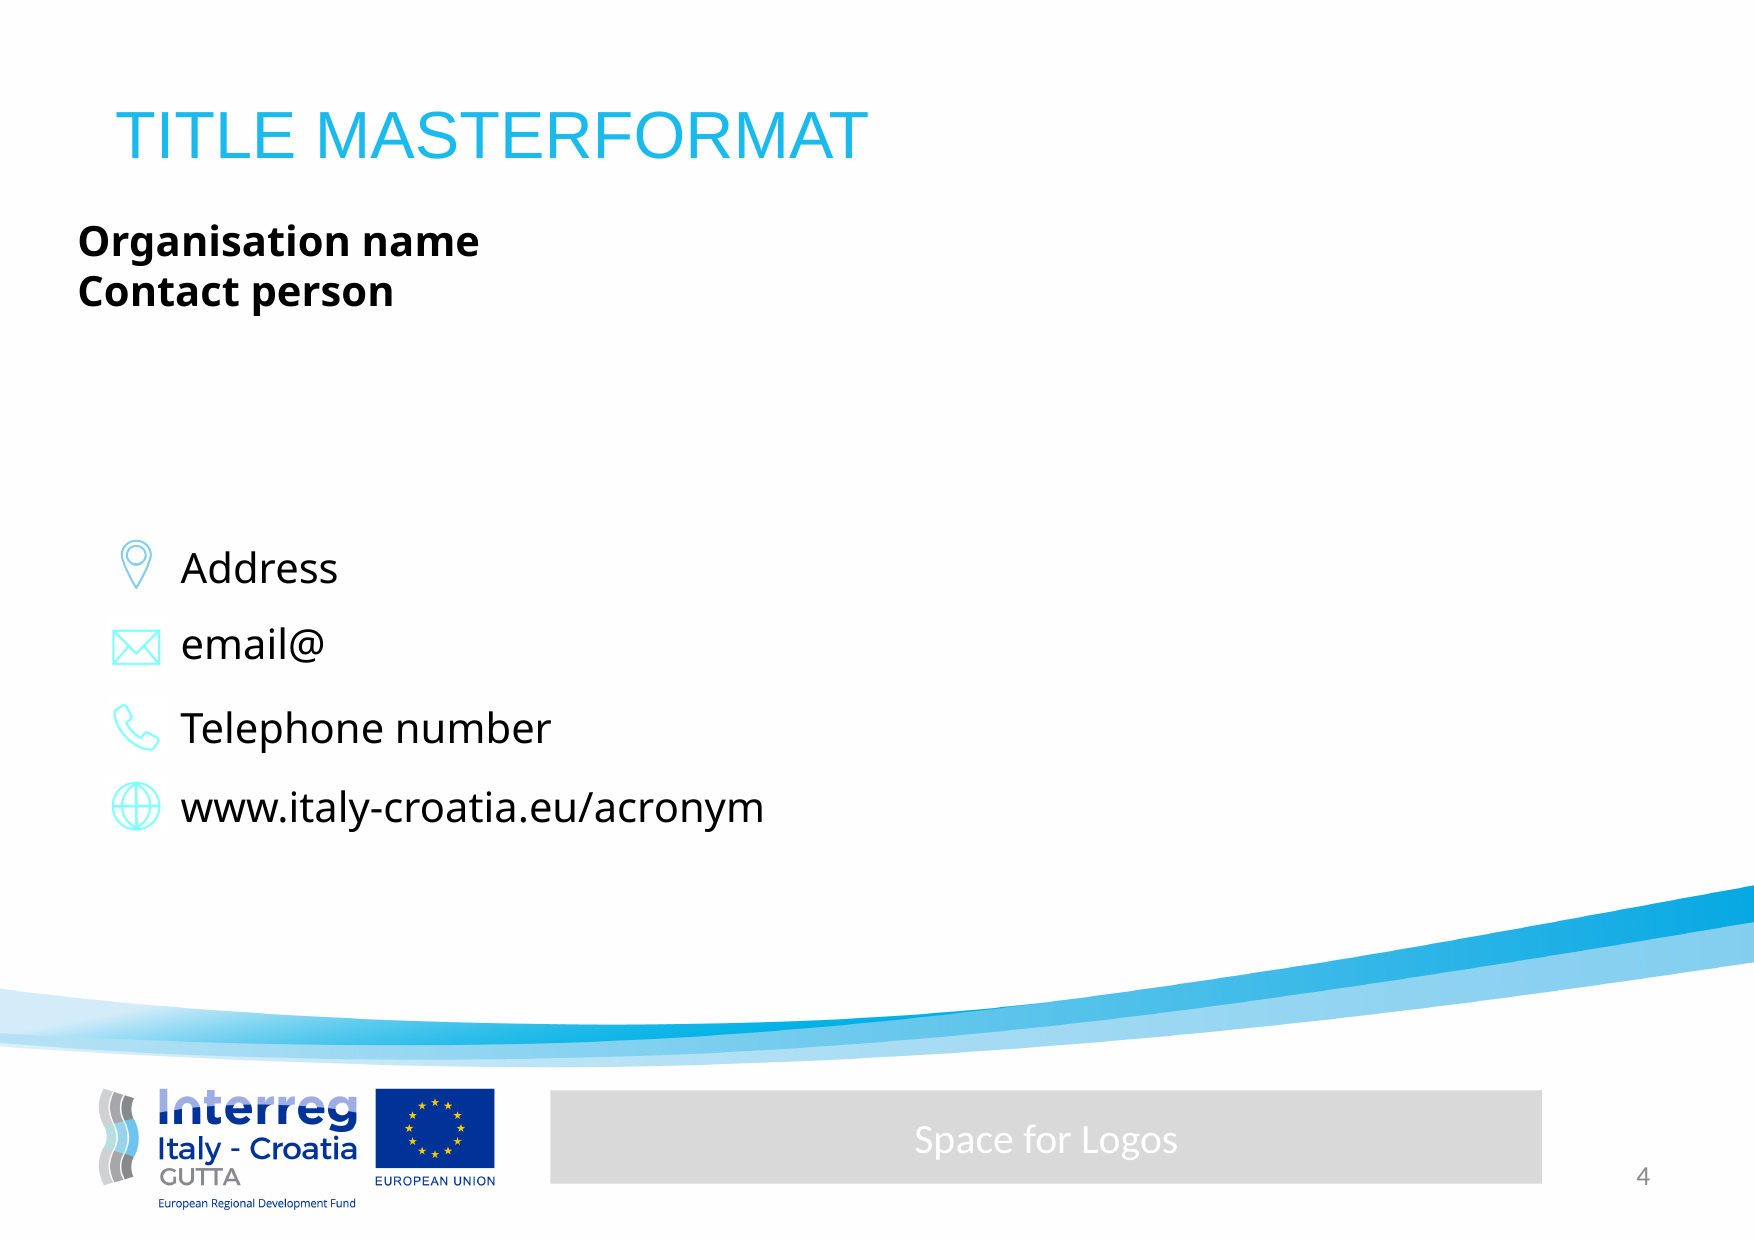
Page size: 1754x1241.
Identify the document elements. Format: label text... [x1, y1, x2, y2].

text_box www.italy-croatia.eu/acronym [165, 772, 1194, 838]
text_box Telephone number [165, 694, 1194, 760]
slide_number 4 [1607, 1141, 1666, 1208]
picture [0, 0, 1754, 1241]
text_box Space for Logos [549, 1089, 1543, 1185]
text_box TITLE MASTERFORMAT [97, 83, 1656, 181]
text_box Address [165, 534, 1194, 600]
text_box Organisation name Contact person [62, 206, 496, 322]
text_box email@ [165, 610, 1194, 676]
